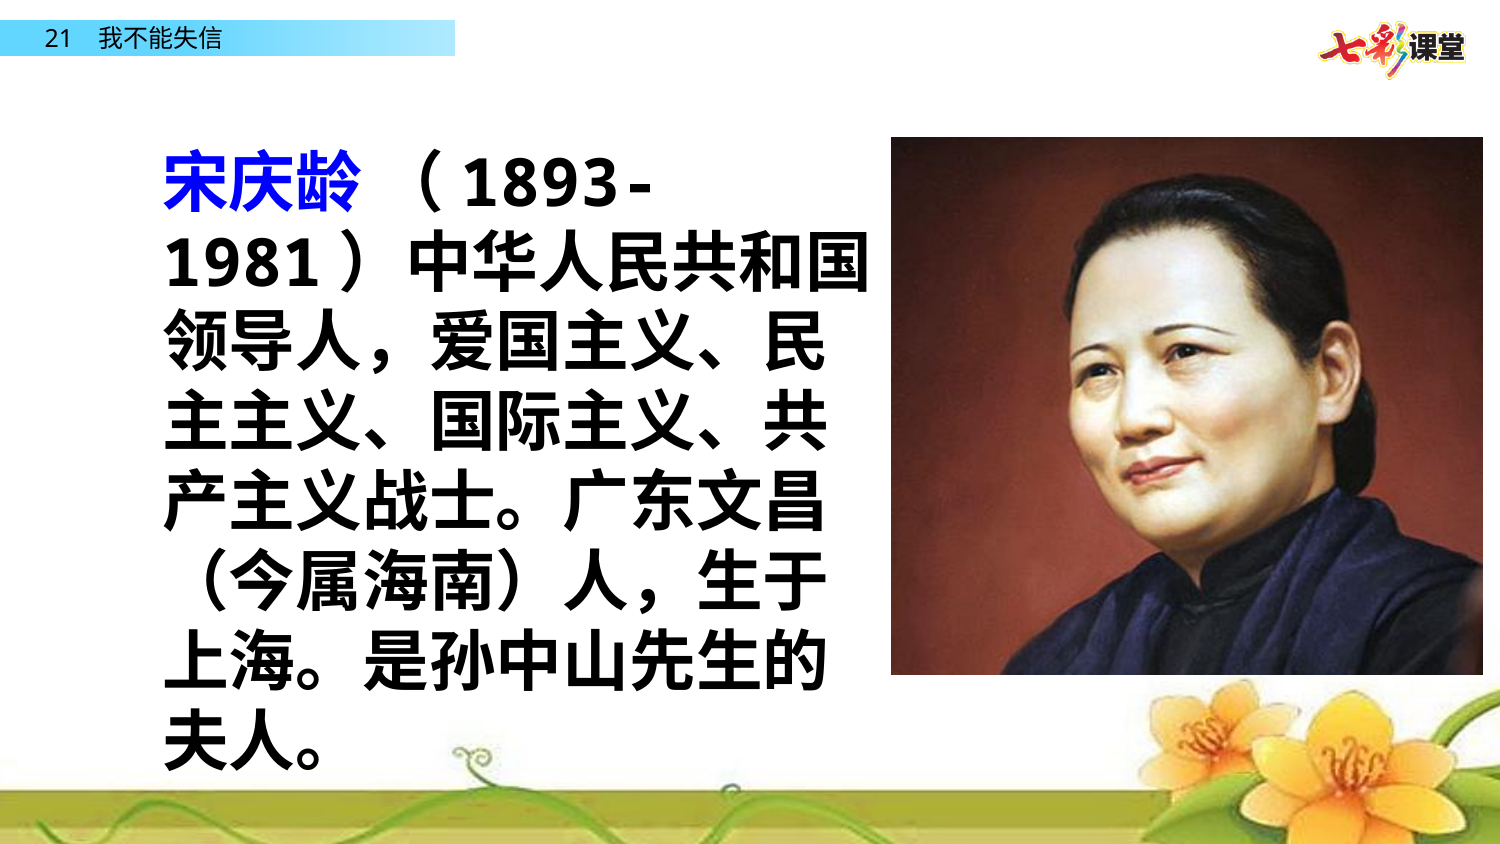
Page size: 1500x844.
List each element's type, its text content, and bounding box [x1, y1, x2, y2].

text_box 宋庆龄 （1893-1981）中华人民共和国领导人，爱国主义、民主主义、国际主义、共产主义战士。广东文昌（今属海南）人，生于上海。是孙中山先生的夫人。 [147, 131, 892, 787]
picture [0, 136, 1500, 844]
picture [1316, 20, 1468, 80]
